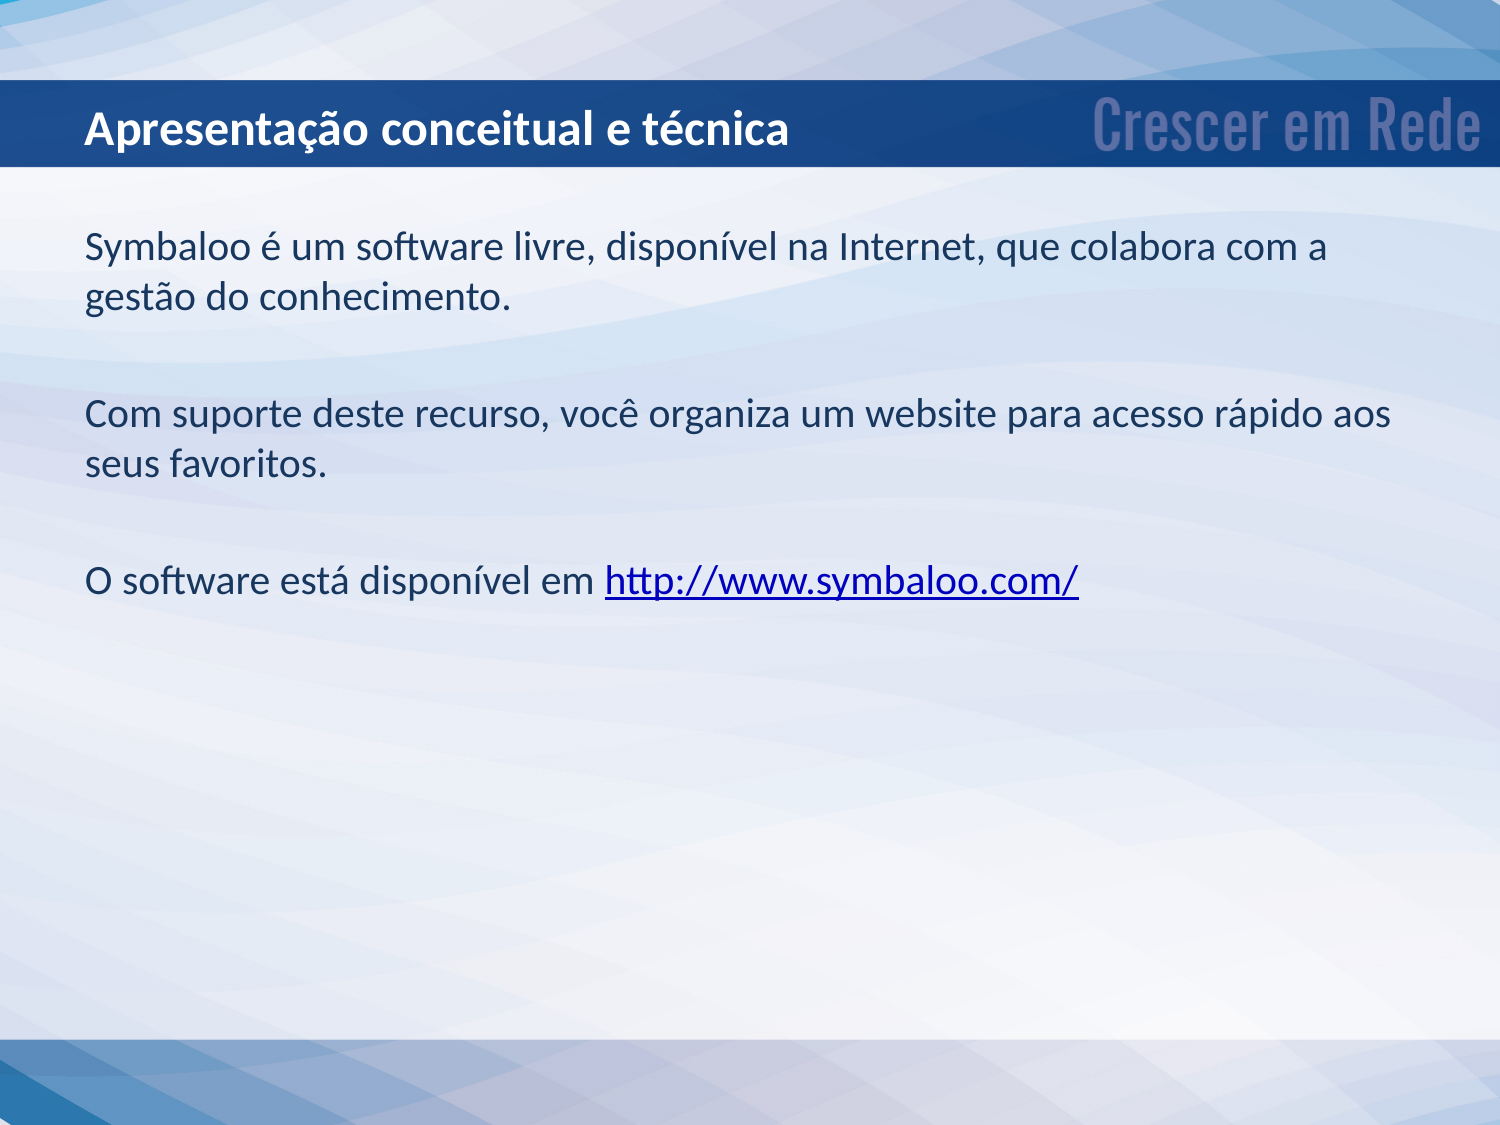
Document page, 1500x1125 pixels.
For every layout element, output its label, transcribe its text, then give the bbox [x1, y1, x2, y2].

picture [0, 0, 1500, 1125]
text_box Apresentação conceitual e técnica [70, 88, 1430, 163]
text_box Symbaloo é um software livre, disponível na Internet, que colabora com a gestão do conhecimento. Com suporte deste recurso, você organiza um website para acesso rápido aos seus favoritos. O software está disponível em http://www.symbaloo.com/ [70, 211, 1430, 669]
